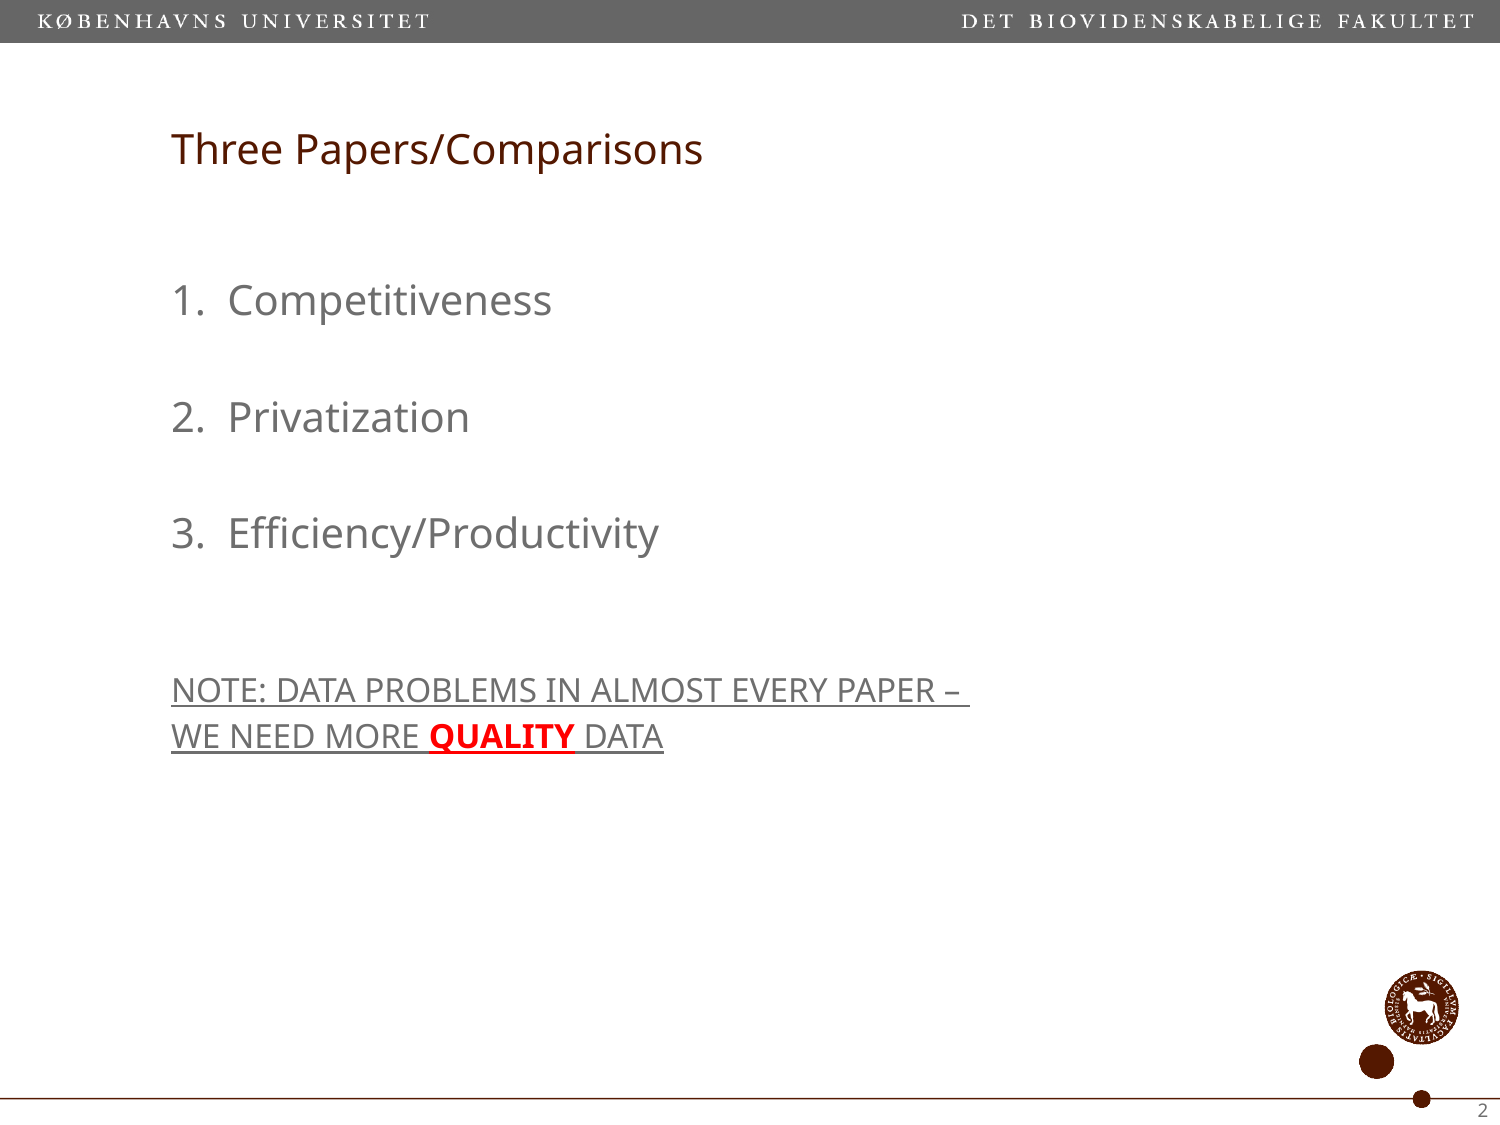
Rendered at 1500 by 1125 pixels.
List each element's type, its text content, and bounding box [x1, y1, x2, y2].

picture [0, 1100, 1500, 1125]
list Competitiveness Privatization Efficiency/Productivity NOTE: DATA PROBLEMS IN ALMOST EVERY PAPER – WE NEED MORE QUALITY DATA [170, 225, 1251, 900]
picture [0, 914, 1500, 1097]
picture [0, 0, 1500, 43]
title Three Papers/Comparisons [170, 77, 1138, 173]
